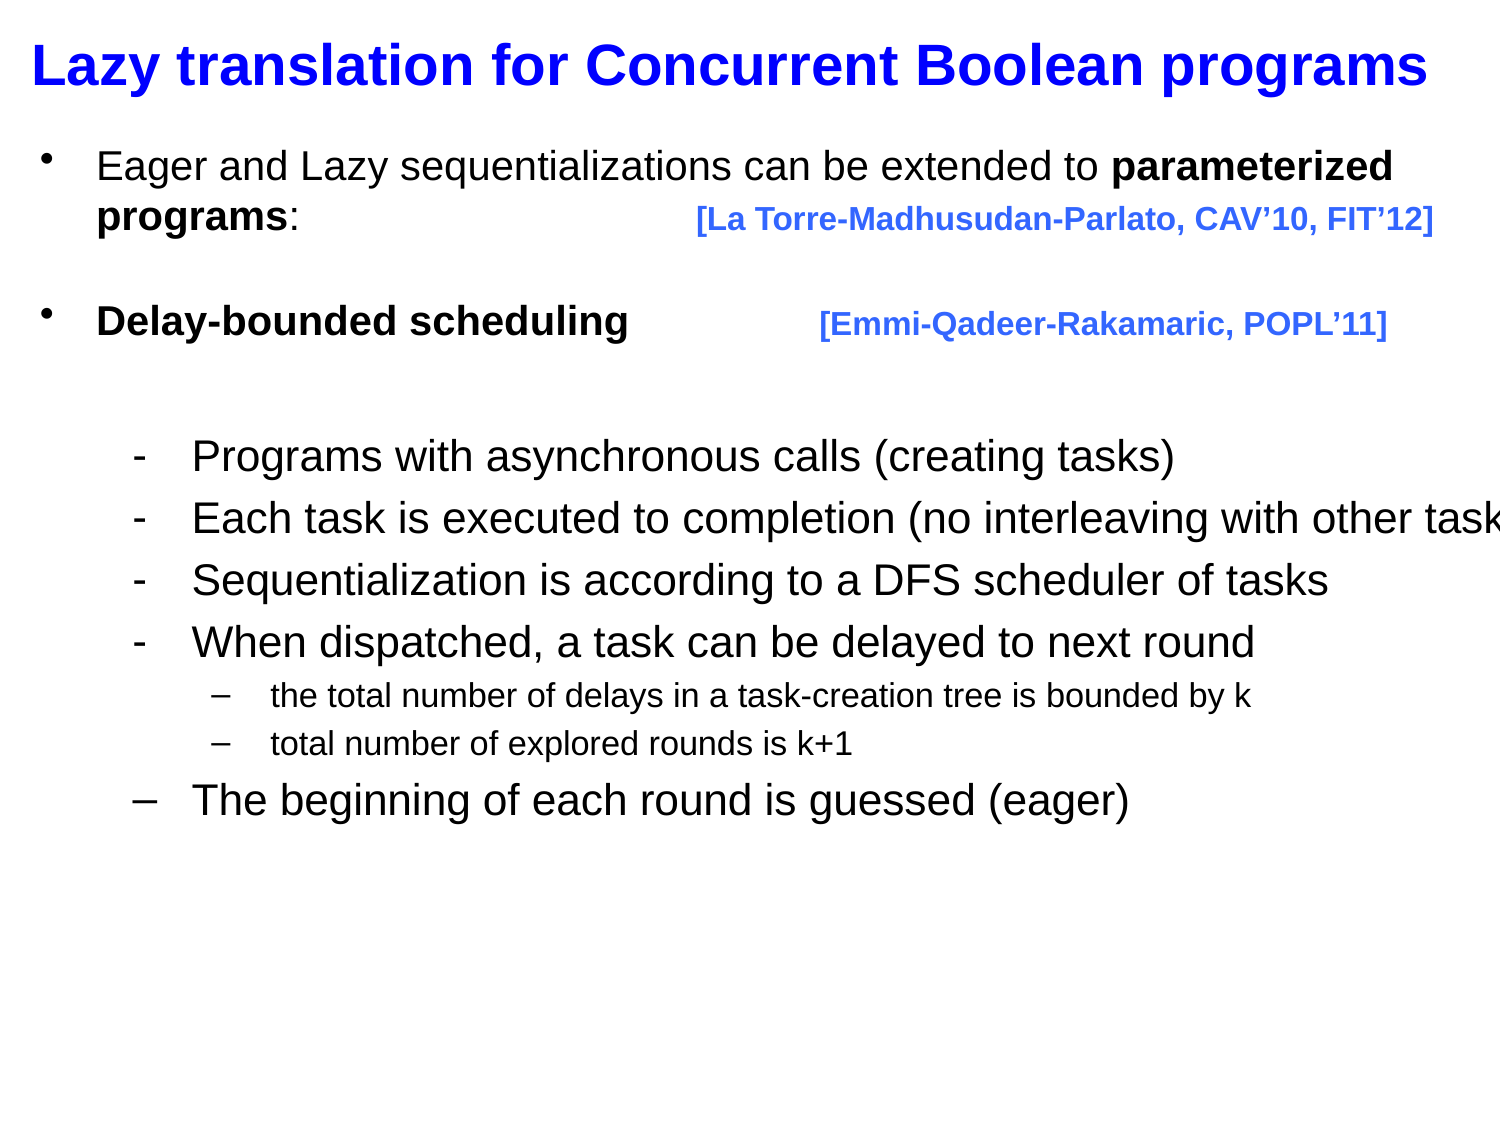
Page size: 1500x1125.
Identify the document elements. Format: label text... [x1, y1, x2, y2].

text_box Eager and Lazy sequentializations can be extended to parameterized programs: [La Torre-Madhusudan-Parlato, CAV’10, FIT’12] Delay-bounded scheduling [Emmi-Qadeer-Rakamaric, POPL’11] [24, 131, 1475, 557]
text_box Programs with asynchronous calls (creating tasks) Each task is executed to completion (no interleaving with other tasks) Sequentialization is according to a DFS scheduler of tasks When dispatched, a task can be delayed to next round the total number of delays in a task-creation tree is bounded by k total number of explored rounds is k+1 The beginning of each round is guessed (eager) [117, 419, 1500, 845]
title Lazy translation for Concurrent Boolean programs [0, 0, 1500, 126]
